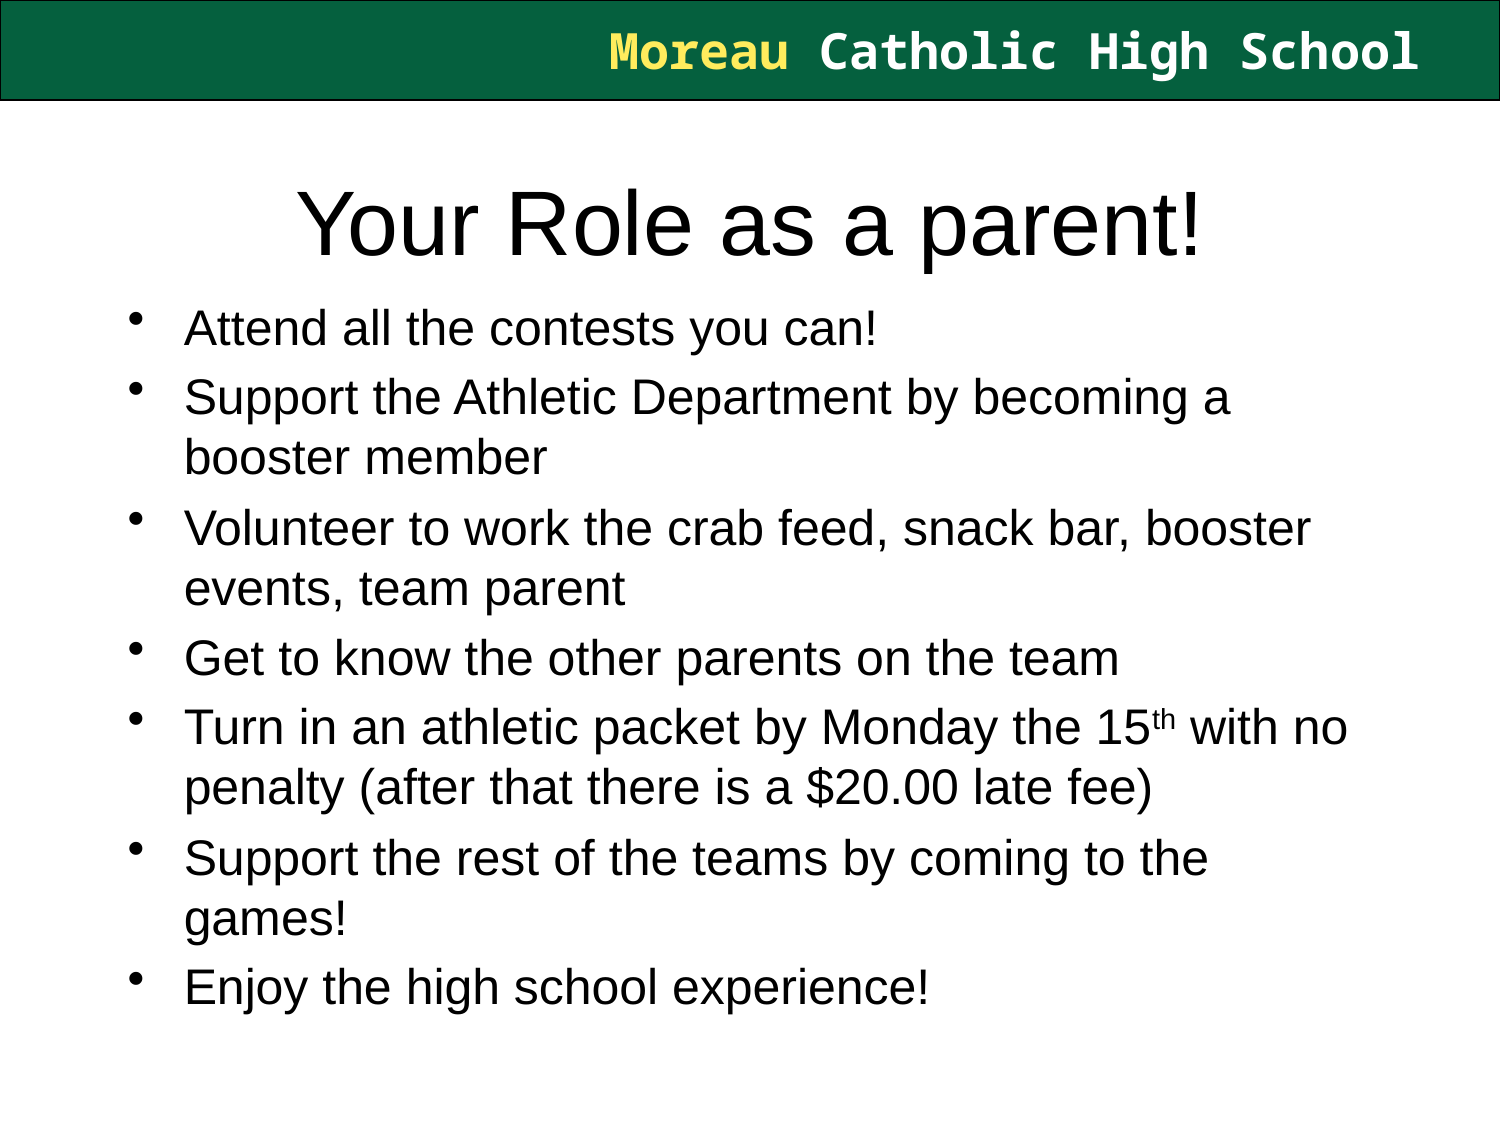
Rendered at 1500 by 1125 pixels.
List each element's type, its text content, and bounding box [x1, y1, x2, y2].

list Attend all the contests you can! Support the Athletic Department by becoming a booster member Volunteer to work the crab feed, snack bar, booster events, team parent Get to know the other parents on the team Turn in an athletic packet by Monday the 15th with no penalty (after that there is a $20.00 late fee) Support the rest of the teams by coming to the games! Enjoy the high school experience! [112, 287, 1388, 1076]
title Your Role as a parent! [112, 124, 1388, 287]
